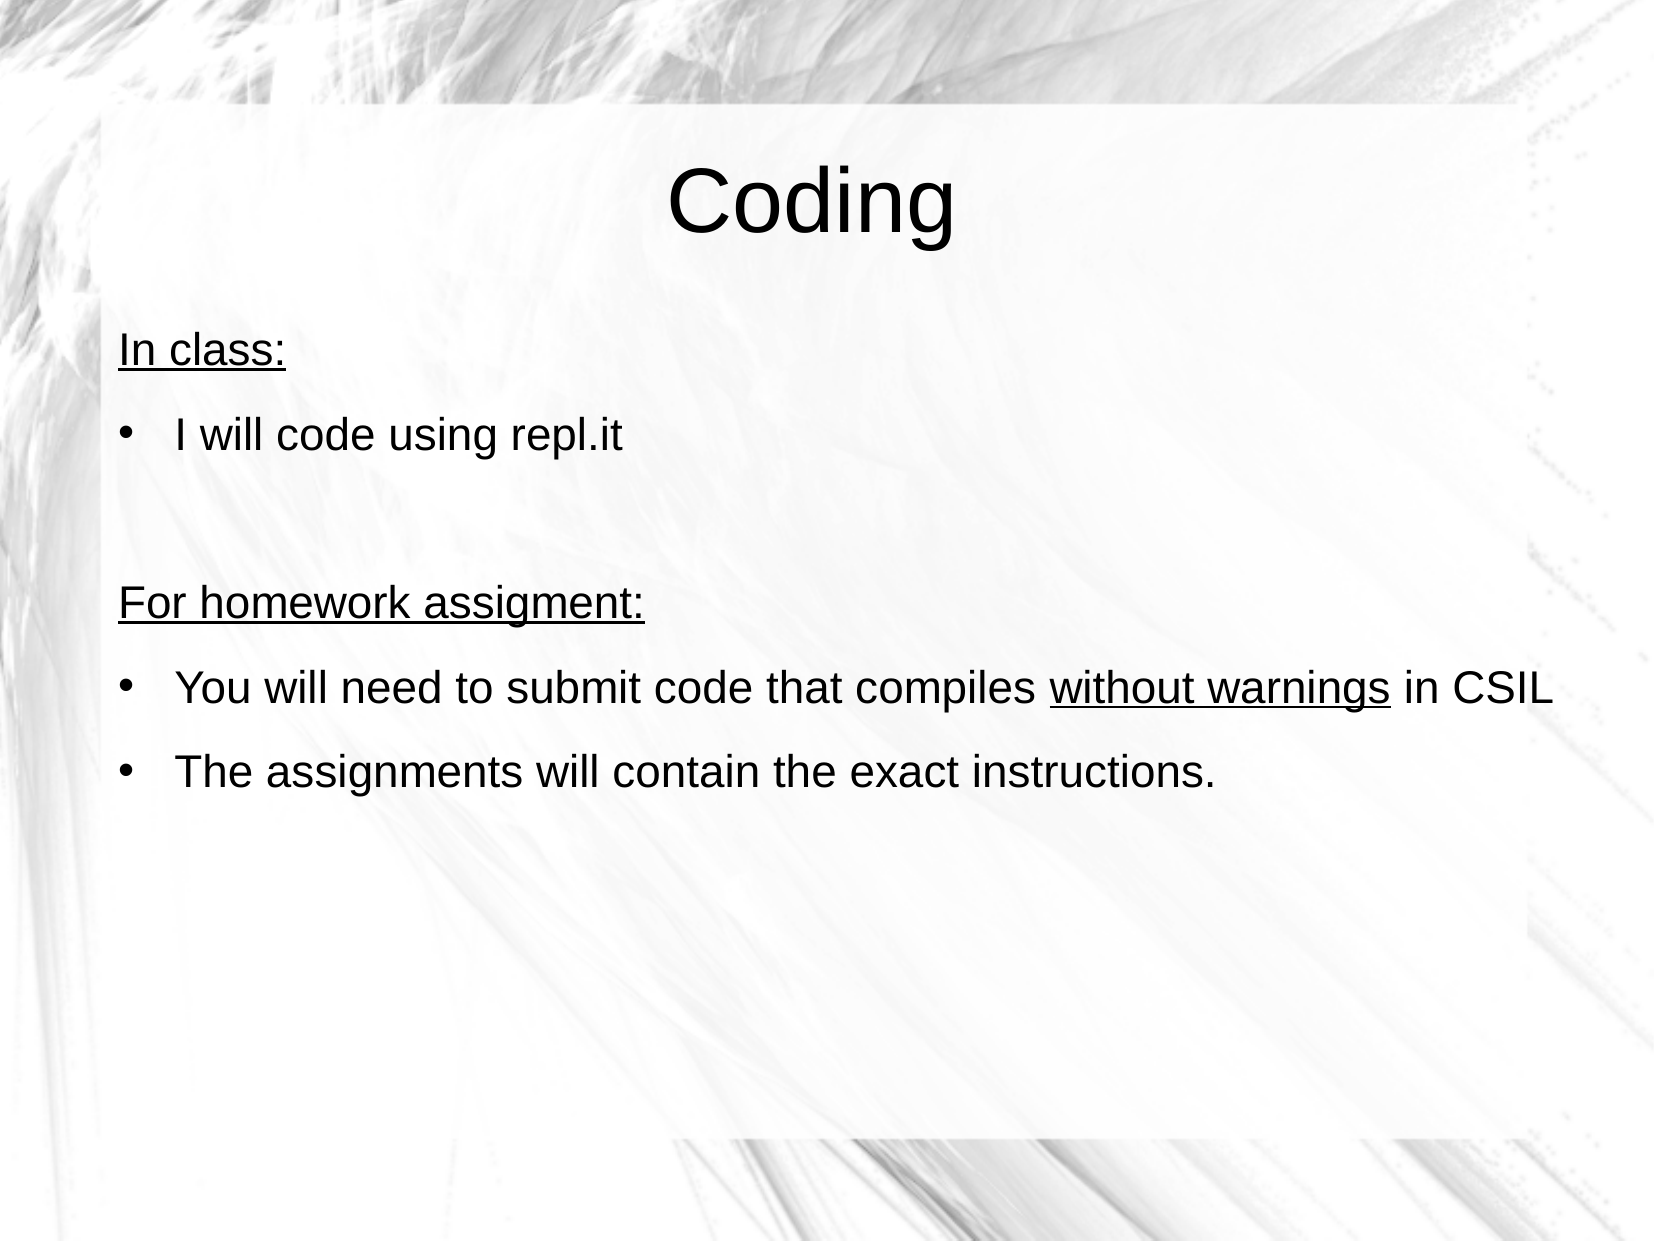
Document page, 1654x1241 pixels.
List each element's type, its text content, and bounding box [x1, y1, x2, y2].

title Coding [118, 112, 1506, 281]
list In class: I will code using repl.it For homework assigment: You will need to submit code that compiles without warnings in CSIL The assignments will contain the exact instructions. [118, 319, 1571, 1102]
picture [0, 0, 1654, 1241]
